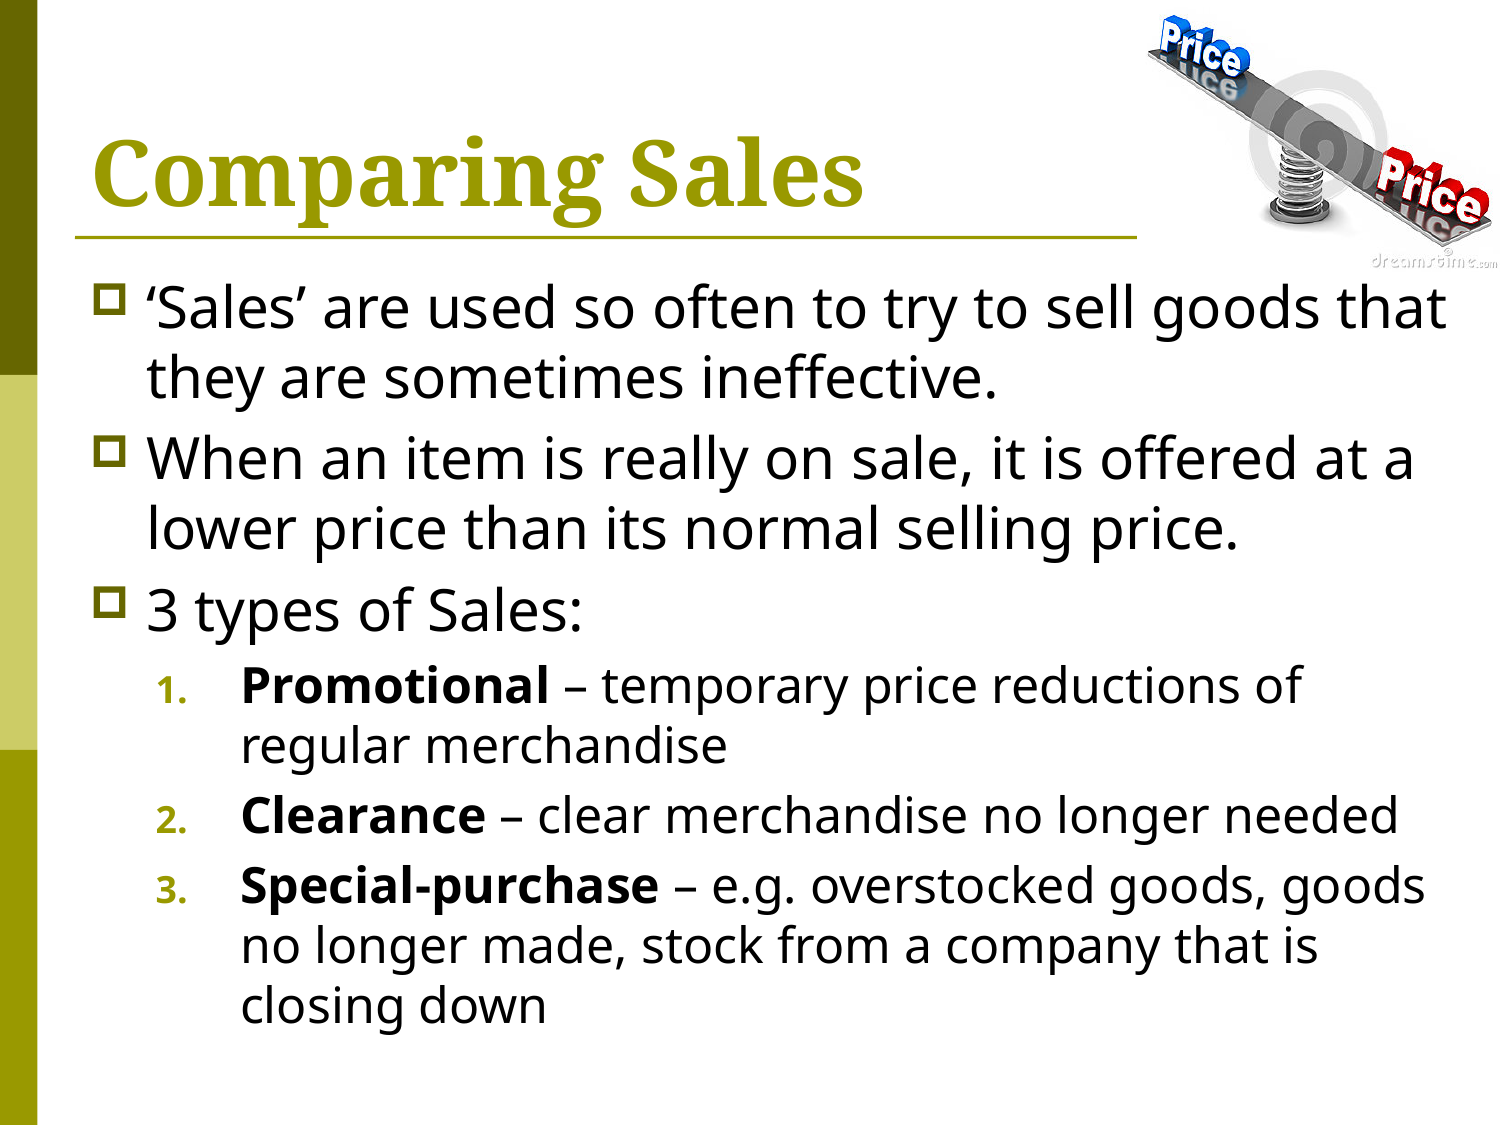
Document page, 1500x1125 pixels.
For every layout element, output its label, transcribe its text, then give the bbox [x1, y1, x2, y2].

title Comparing Sales [74, 45, 1132, 233]
list ‘Sales’ are used so often to try to sell goods that they are sometimes ineffective. When an item is really on sale, it is offered at a lower price than its normal selling price. 3 types of Sales: Promotional – temporary price reductions of regular merchandise Clearance – clear merchandise no longer needed Special-purchase – e.g. overstocked goods, goods no longer made, stock from a company that is closing down [74, 262, 1500, 1006]
picture [1137, 0, 1500, 273]
